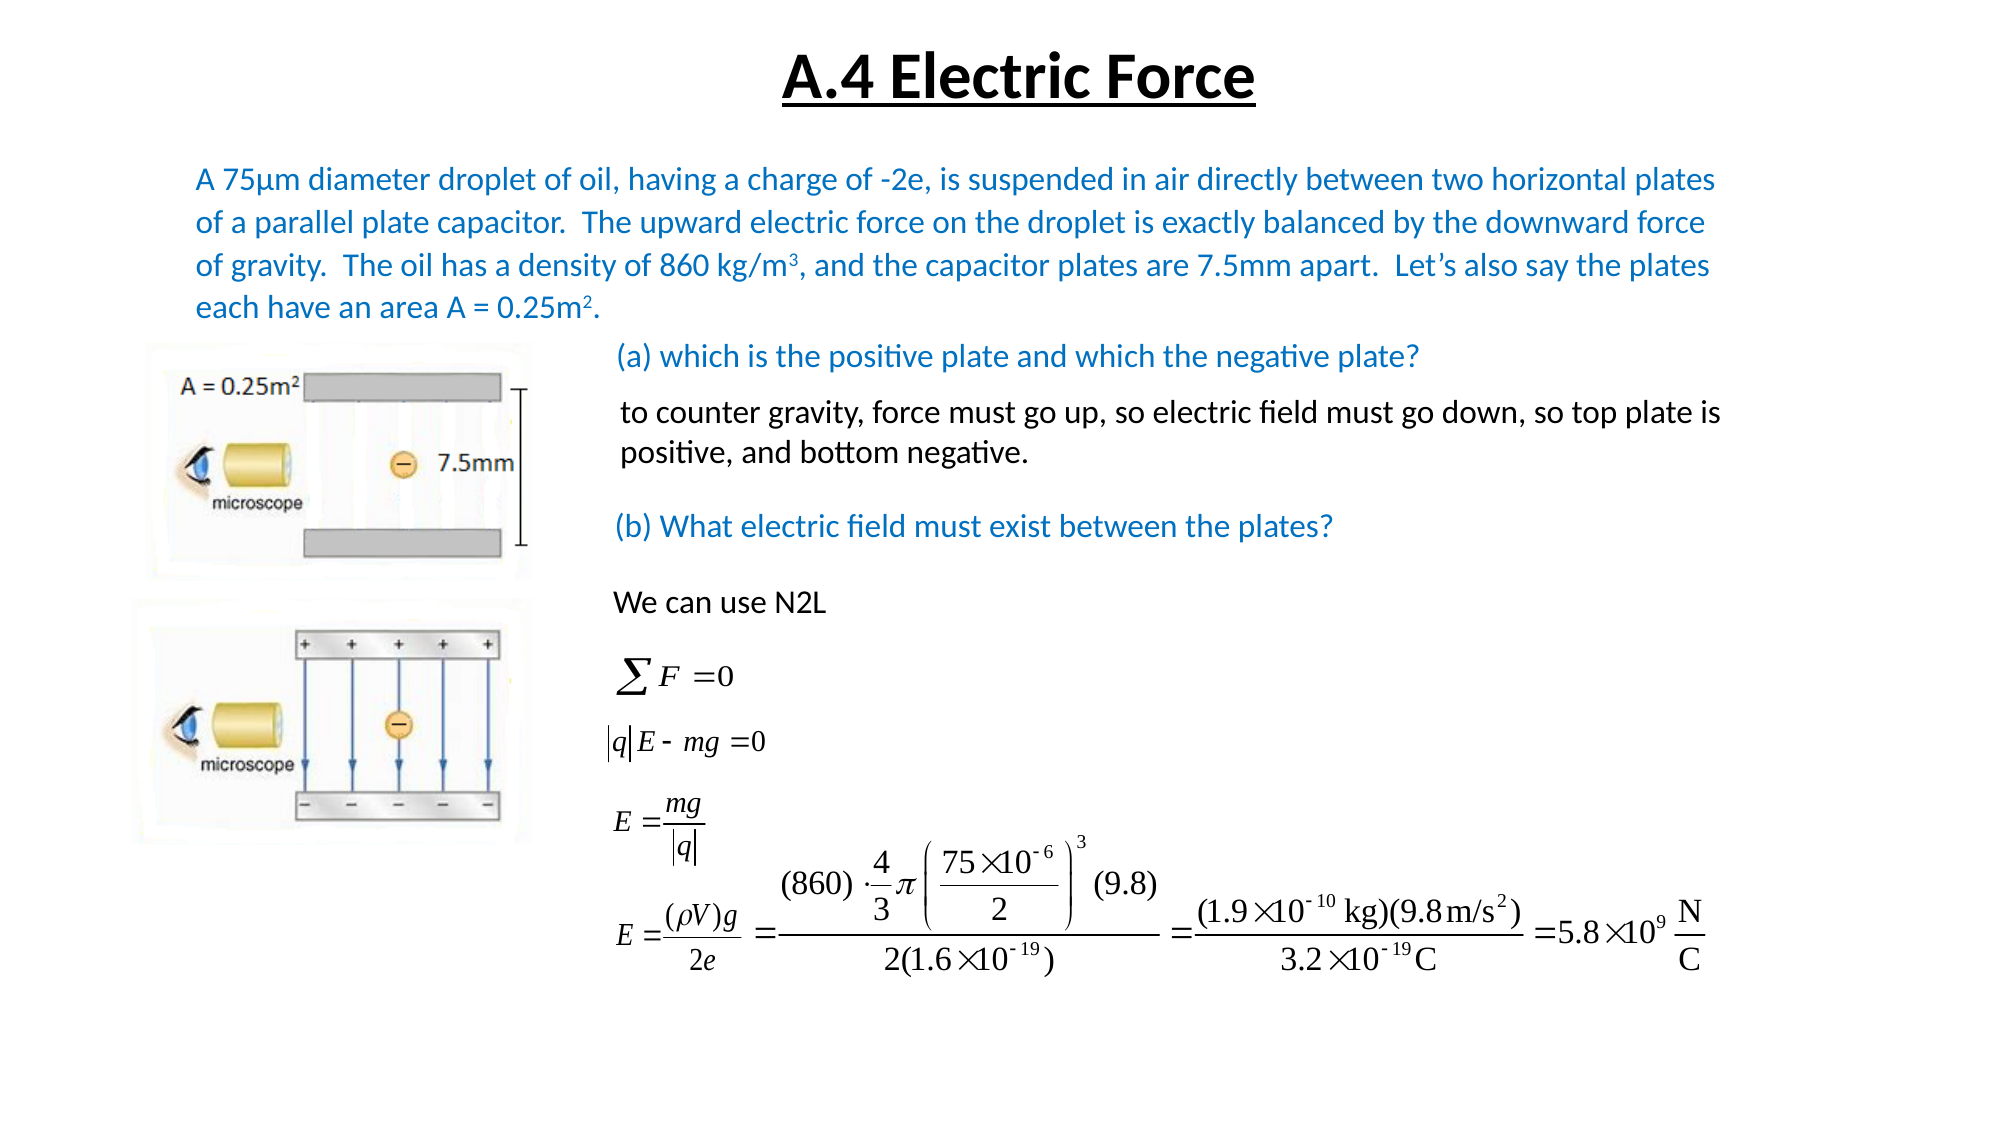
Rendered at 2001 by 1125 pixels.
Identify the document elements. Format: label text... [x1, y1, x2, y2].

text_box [144, 342, 534, 593]
text_box (a) which is the positive plate and which the negative plate? [601, 327, 1437, 382]
text_box (b) What electric field must exist between the plates? [599, 497, 1351, 552]
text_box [746, 827, 1713, 984]
text_box A 75μm diameter droplet of oil, having a charge of -2e, is suspended in air directly between two horizontal plates of a parallel plate capacitor. The upward electric force on the droplet is exactly balanced by the downward force of gravity. The oil has a density of 860 kg/m3, and the capacitor plates are 7.5mm apart. Let’s also say the plates each have an area A = 0.25m2. [180, 147, 1753, 333]
text_box A.4 Electric Force [767, 33, 1396, 135]
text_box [607, 783, 713, 872]
text_box to counter gravity, force must go up, so electric field must go down, so top plate is positive, and bottom negative. [605, 382, 1745, 478]
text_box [611, 653, 741, 704]
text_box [131, 598, 534, 856]
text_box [602, 718, 772, 769]
text_box We can use N2L [598, 573, 842, 628]
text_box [611, 894, 746, 978]
